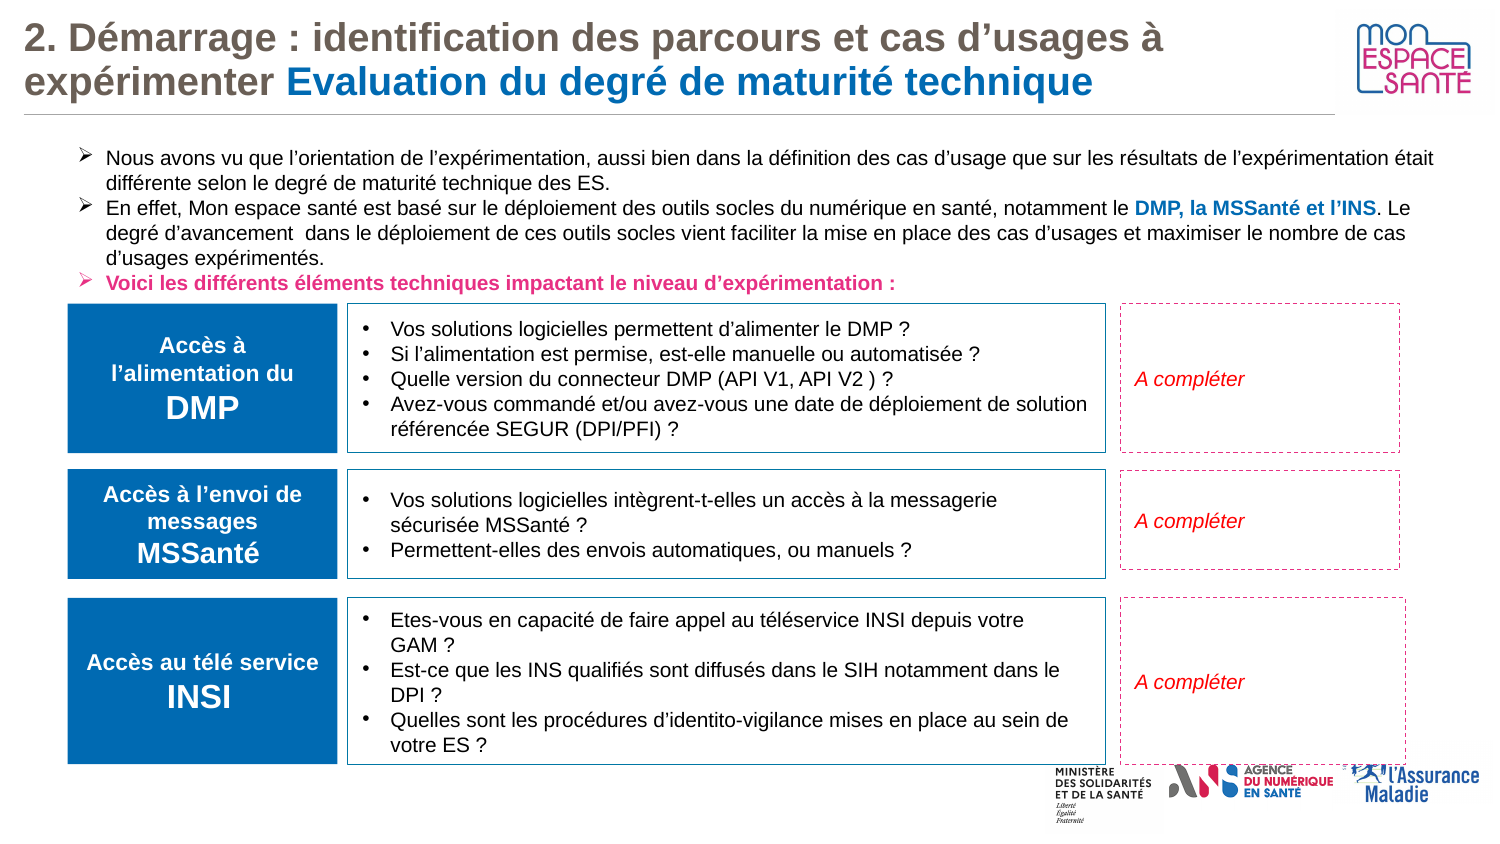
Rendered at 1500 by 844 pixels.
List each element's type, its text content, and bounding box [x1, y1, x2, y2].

text_box Etes-vous en capacité de faire appel au téléservice INSI depuis votre GAM ? Est-ce que les INS qualifiés sont diffusés dans le SIH notamment dans le DPI ? Quelles sont les procédures d’identito-vigilance mises en place au sein de votre ES ? [345, 596, 1107, 767]
text_box A compléter [1118, 469, 1402, 572]
text_box Accès au télé service INSI [66, 596, 340, 766]
text_box Nous avons vu que l’orientation de l’expérimentation, aussi bien dans la définition des cas d’usage que sur les résultats de l’expérimentation était différente selon le degré de maturité technique des ES. En effet, Mon espace santé est basé sur le déploiement des outils socles du numérique en santé, notamment le DMP, la MSSanté et l’INS. Le degré d’avancement dans le déploiement de ces outils socles vient faciliter la mise en place des cas d’usages et maximiser le nombre de cas d’usages expérimentés. Voici les différents éléments techniques impactant le niveau d’expérimentation : [65, 123, 1447, 316]
text_box A compléter [1118, 316, 1402, 455]
picture [1045, 740, 1164, 834]
text_box A compléter [1118, 596, 1408, 766]
text_box Vos solutions logicielles permettent d’alimenter le DMP ? Si l’alimentation est permise, est-elle manuelle ou automatisée ? Quelle version du connecteur DMP (API V1, API V2 ) ? Avez-vous commandé et/ou avez-vous une date de déploiement de solution référencée SEGUR (DPI/PFI) ? [345, 316, 1107, 455]
text_box Accès à l’alimentation du DMP [66, 316, 340, 455]
title 2. Démarrage : identification des parcours et cas d’usages à expérimenter Evaluation du degré de maturité technique [23, 14, 1365, 103]
picture [1169, 740, 1493, 811]
text_box Accès à l’envoi de messages MSSanté [66, 467, 340, 581]
text_box Vos solutions logicielles intègrent-t-elles un accès à la messagerie sécurisée MSSanté ? Permettent-elles des envois automatiques, ou manuels ? [345, 467, 1107, 581]
